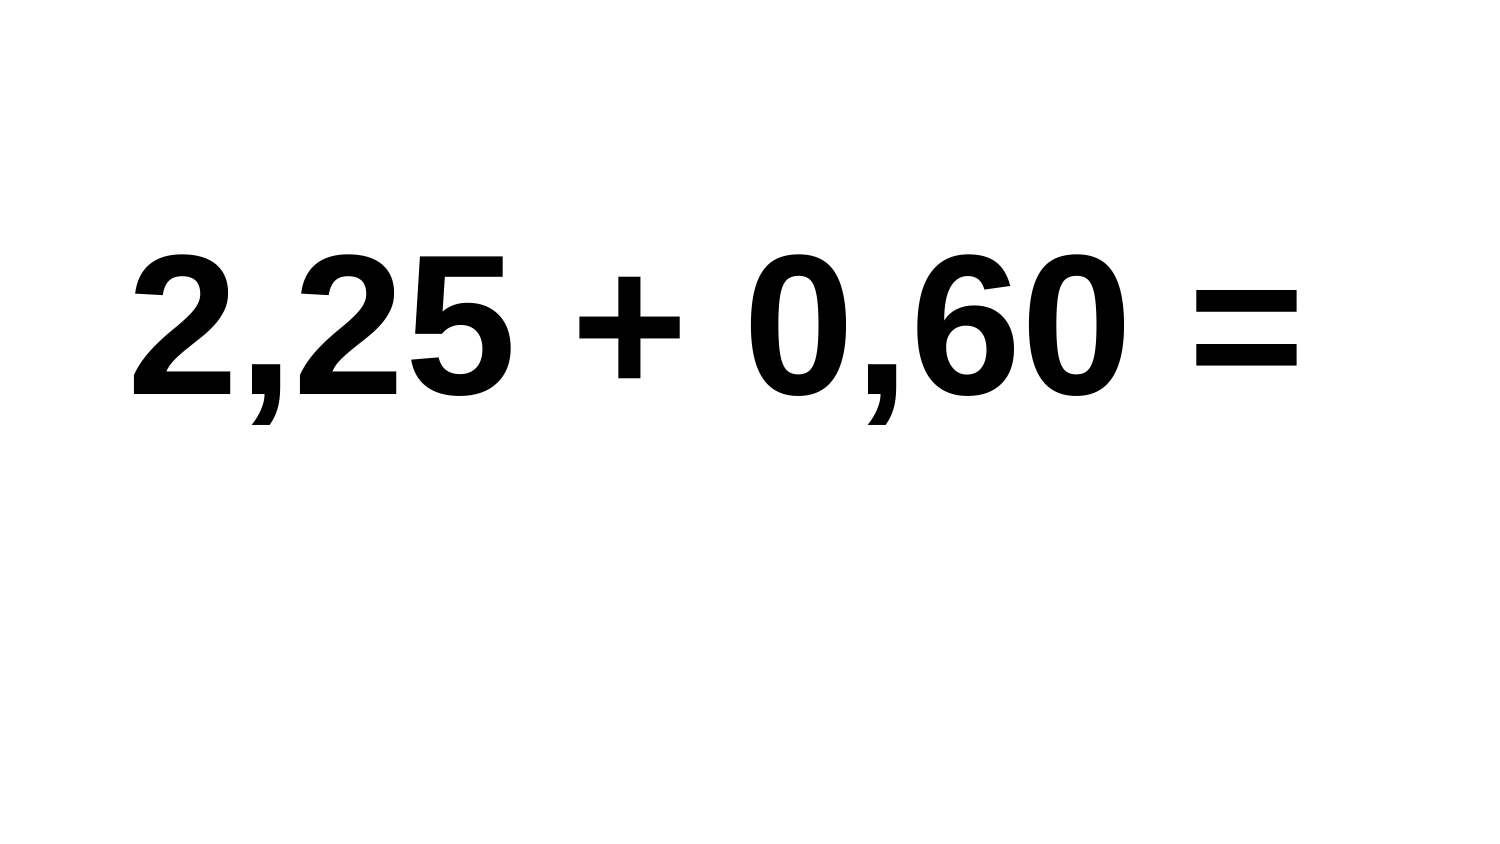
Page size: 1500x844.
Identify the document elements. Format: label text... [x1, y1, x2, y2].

text_box 2,25 + 0,60 = [112, 259, 1388, 450]
